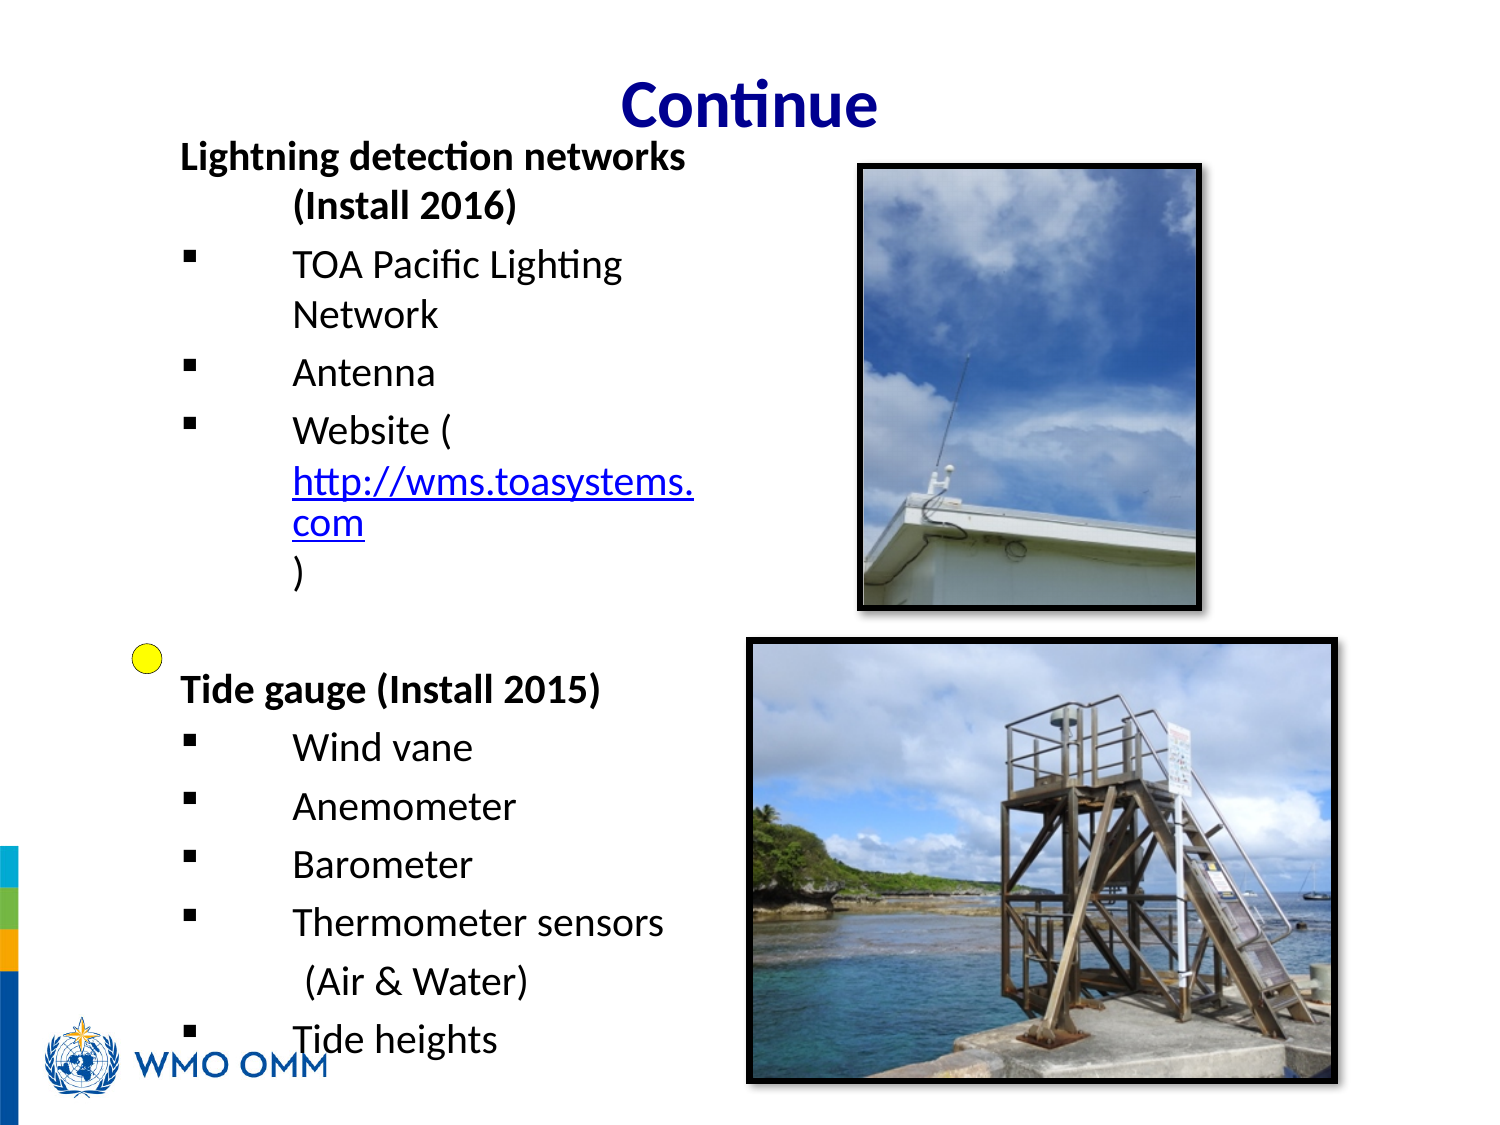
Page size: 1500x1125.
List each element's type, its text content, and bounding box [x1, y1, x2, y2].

title Continue [59, 45, 1443, 233]
picture [0, 845, 327, 1125]
text_box [129, 641, 165, 676]
picture [810, 169, 1248, 605]
picture [752, 643, 1332, 1079]
list Lightning detection networks (Install 2016) TOA Pacific Lighting Network Antenna Website ( http://wms.toasystems.com) Tide gauge (Install 2015) Wind vane Anemometer Barometer Thermometer sensors (Air & Water) Tide heights [34, 120, 719, 1042]
